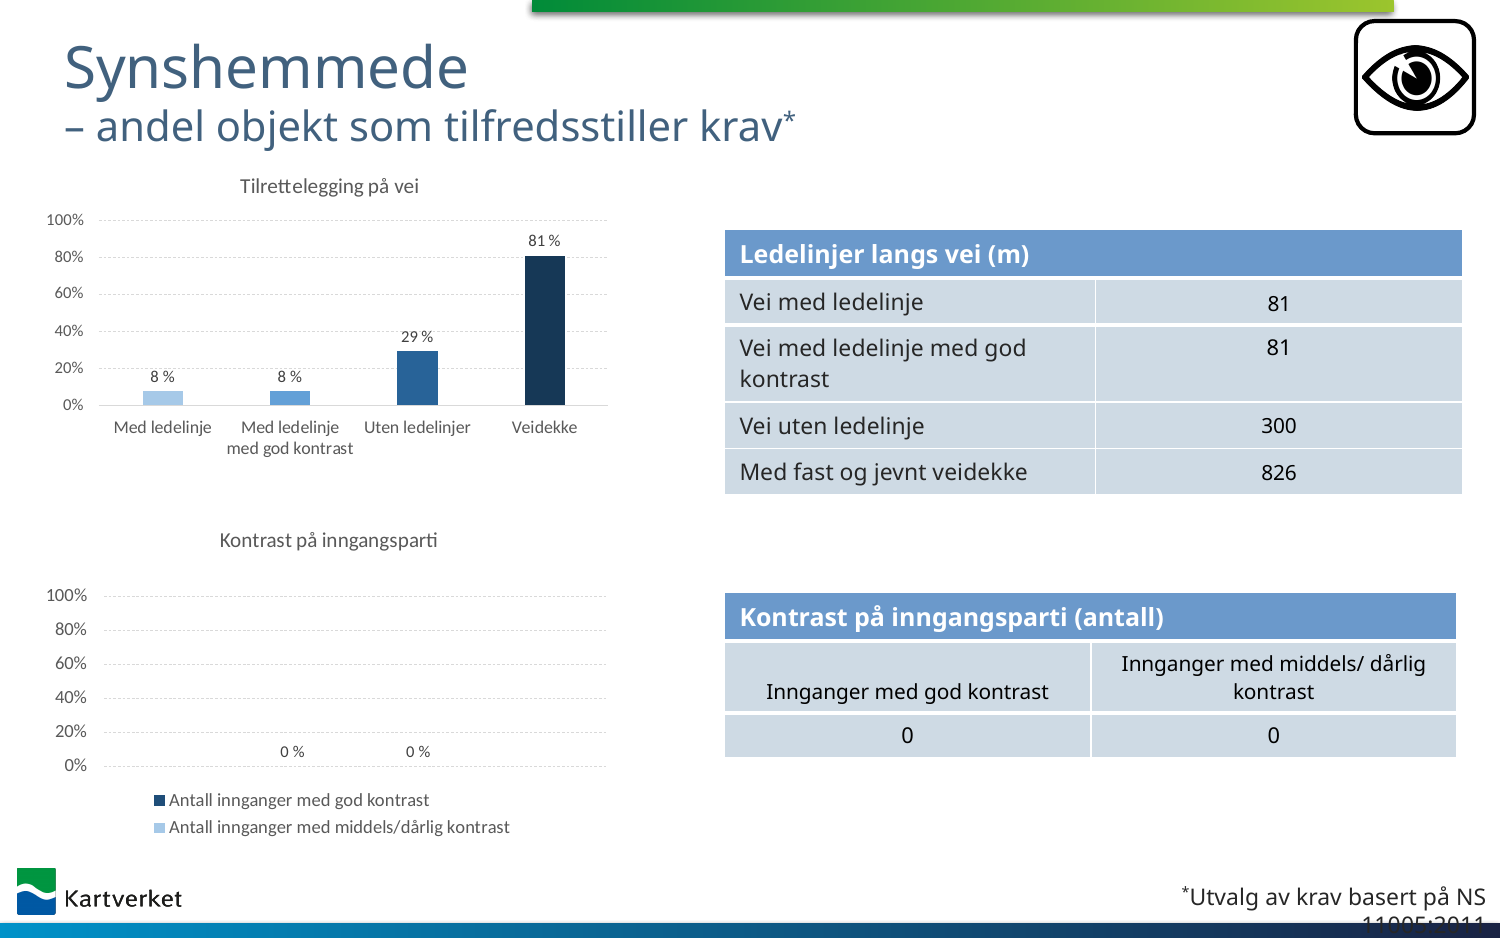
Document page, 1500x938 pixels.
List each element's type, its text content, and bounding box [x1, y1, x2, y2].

table_cell 81 [1096, 327, 1462, 401]
picture [41, 166, 618, 492]
picture [41, 520, 617, 846]
table_cell Med fast og jevnt veidekke [725, 449, 1095, 494]
table_cell 0 [725, 715, 1090, 757]
text_box Synshemmede – andel objekt som tilfredsstiller krav* [49, 24, 1431, 158]
table_cell Innganger med middels/ dårlig kontrast [1092, 643, 1456, 711]
table_cell 81 [1096, 280, 1462, 323]
table_header Ledelinjer langs vei (m) [725, 230, 1462, 276]
table_cell 300 [1096, 403, 1462, 448]
table_cell 826 [1096, 449, 1462, 494]
table_cell Vei med ledelinje [725, 280, 1095, 323]
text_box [1355, 20, 1475, 134]
table_header Kontrast på inngangsparti (antall) [725, 593, 1456, 639]
table_cell Vei uten ledelinje [725, 403, 1095, 448]
text_box *Utvalg av krav basert på NS 11005:2011 [1068, 873, 1500, 938]
table_cell Innganger med god kontrast [725, 643, 1090, 711]
table_cell Vei med ledelinje med god kontrast [725, 327, 1095, 401]
table_cell 0 [1092, 715, 1456, 757]
